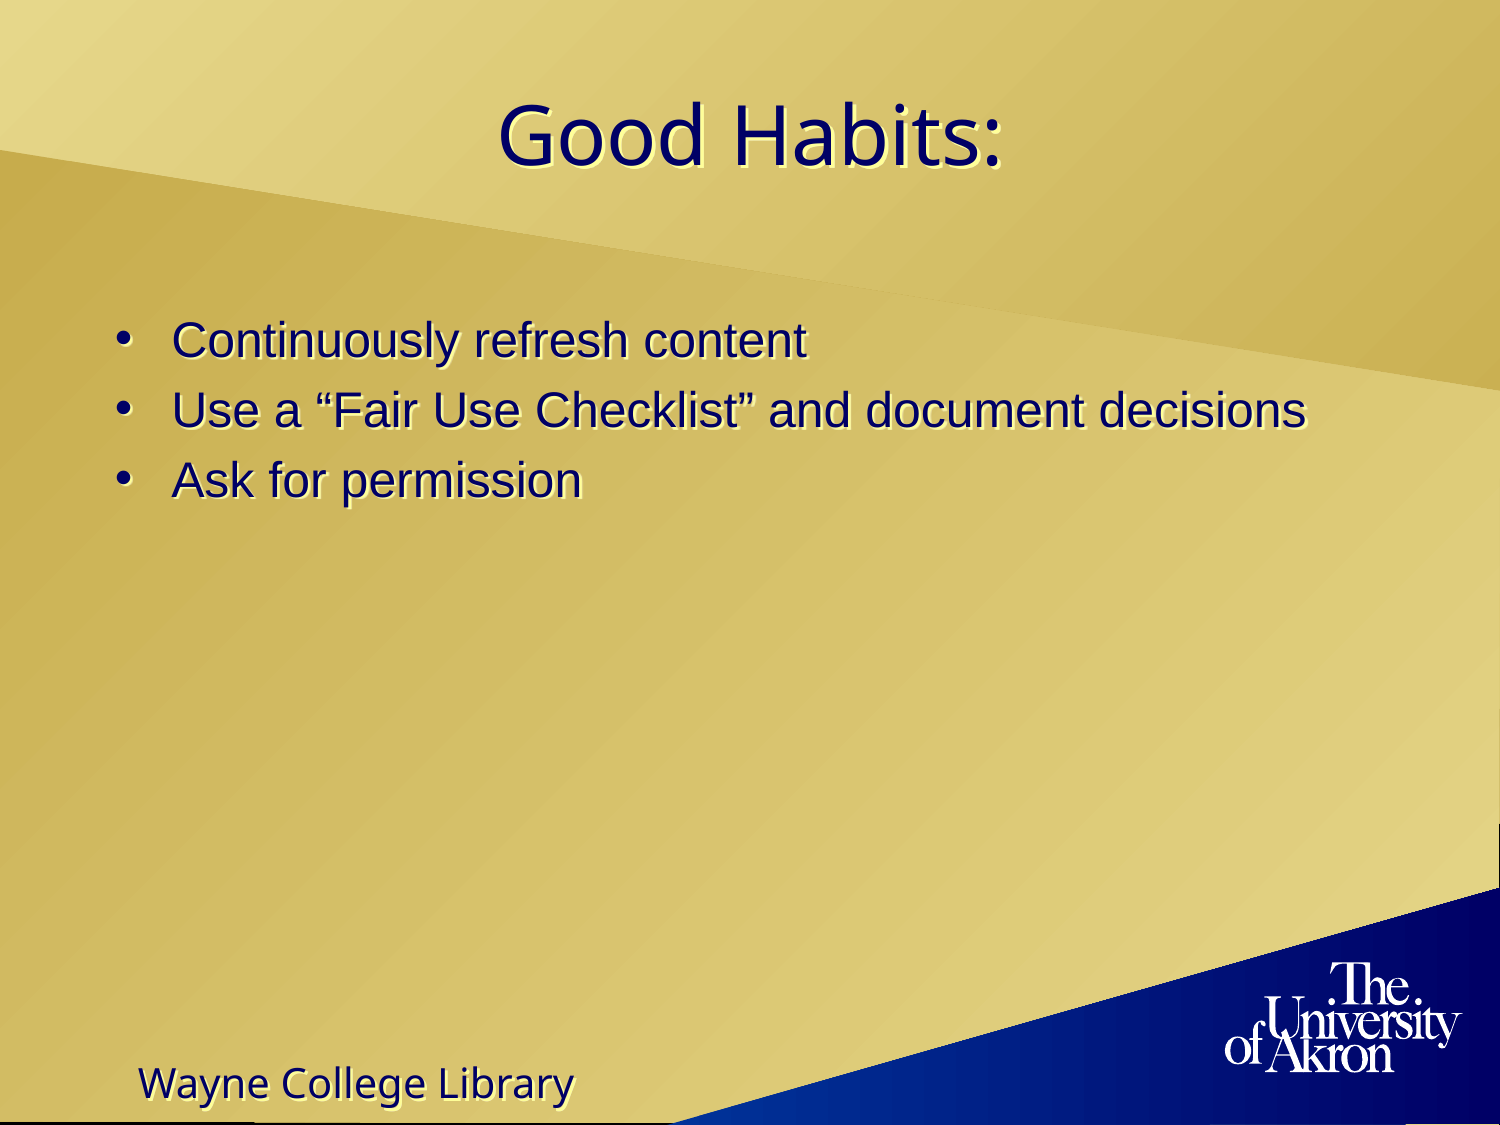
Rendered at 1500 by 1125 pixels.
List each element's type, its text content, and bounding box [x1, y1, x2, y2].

list Continuously refresh content Use a “Fair Use Checklist” and document decisions Ask for permission [99, 299, 1438, 913]
text_box Wayne College Library [0, 1049, 713, 1125]
title Good Habits: [0, 74, 1500, 213]
